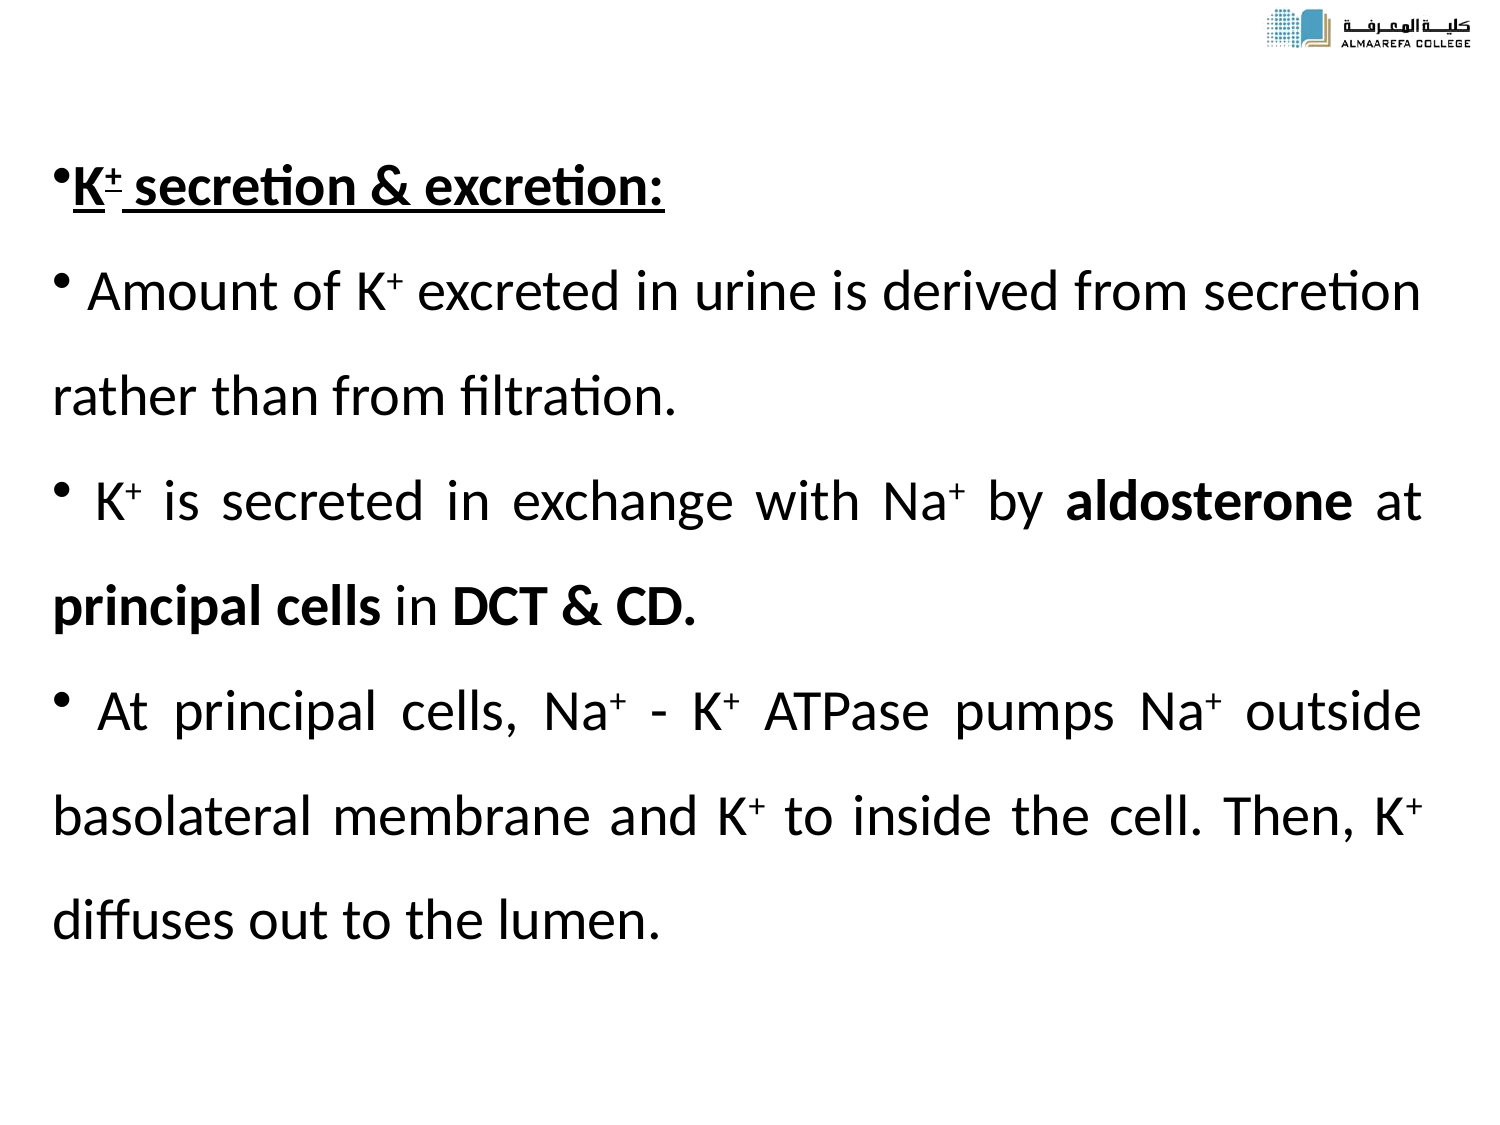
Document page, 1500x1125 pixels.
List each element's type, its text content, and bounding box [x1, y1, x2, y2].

text_box K+ secretion & excretion: Amount of K+ excreted in urine is derived from secretion rather than from filtration. K+ is secreted in exchange with Na+ by aldosterone at principal cells in DCT & CD. At principal cells, Na+ - K+ ATPase pumps Na+ outside basolateral membrane and K+ to inside the cell. Then, K+ diffuses out to the lumen. [37, 104, 1438, 1030]
picture [1262, 0, 1475, 65]
